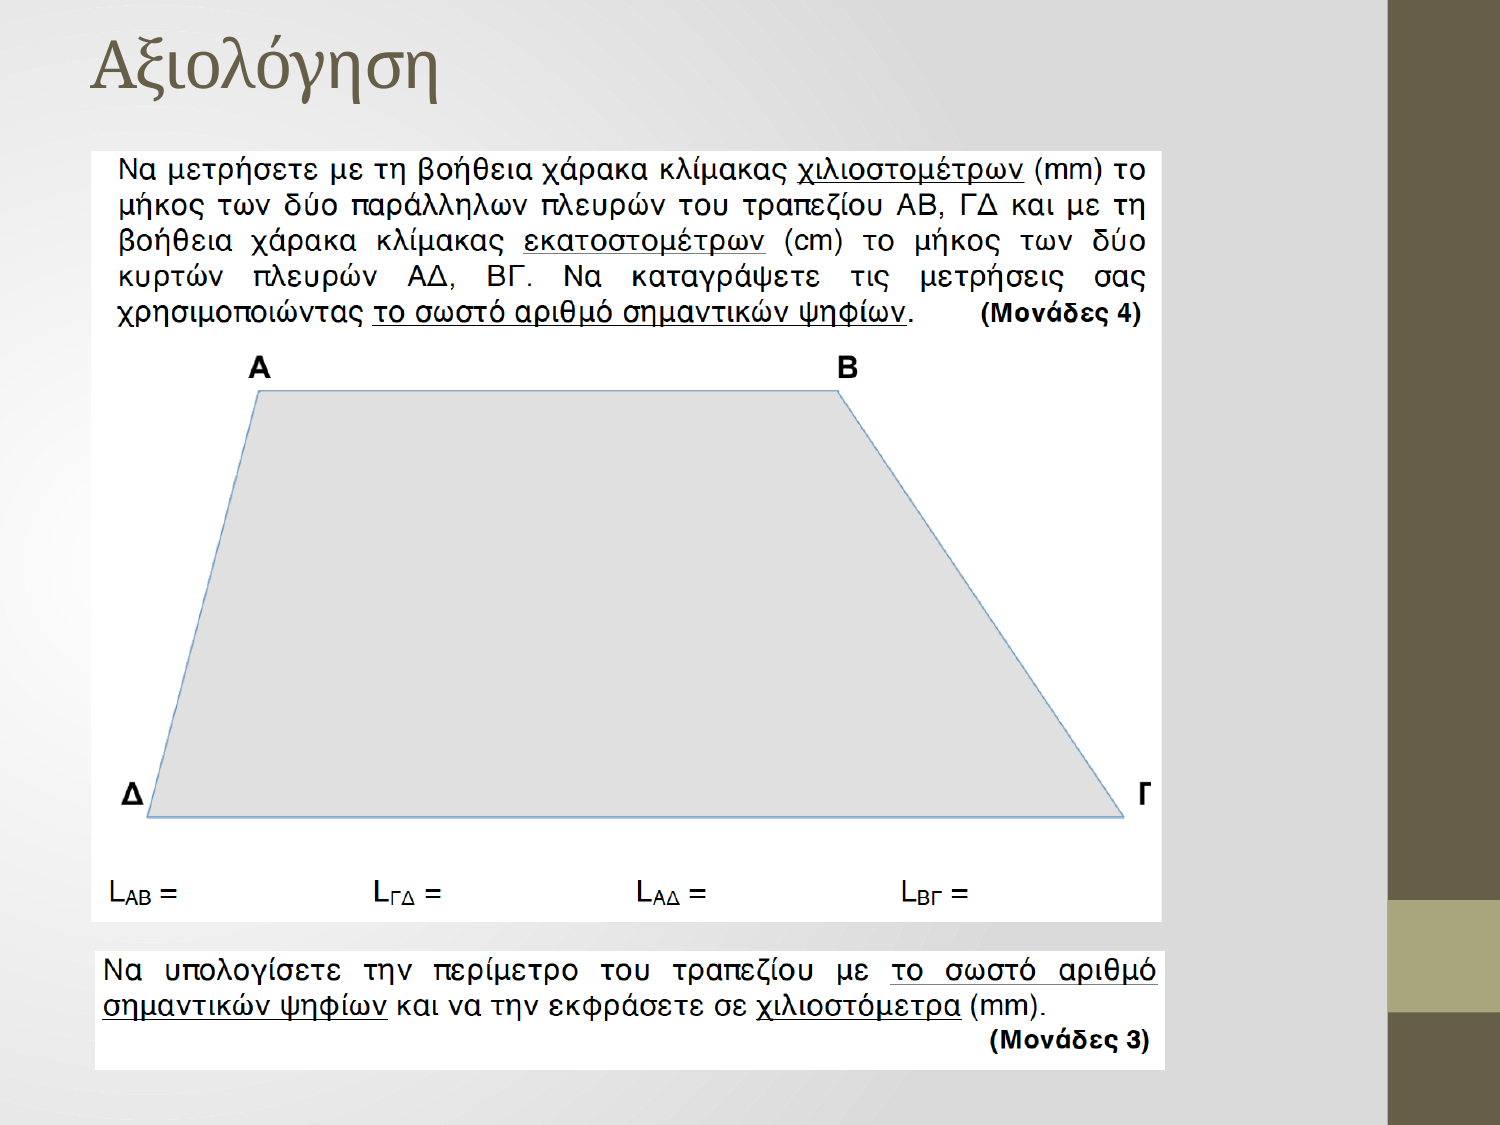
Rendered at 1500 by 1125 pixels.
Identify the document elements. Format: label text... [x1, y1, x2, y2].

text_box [90, 150, 1166, 1071]
title Αξιολόγηση [75, 0, 1325, 156]
